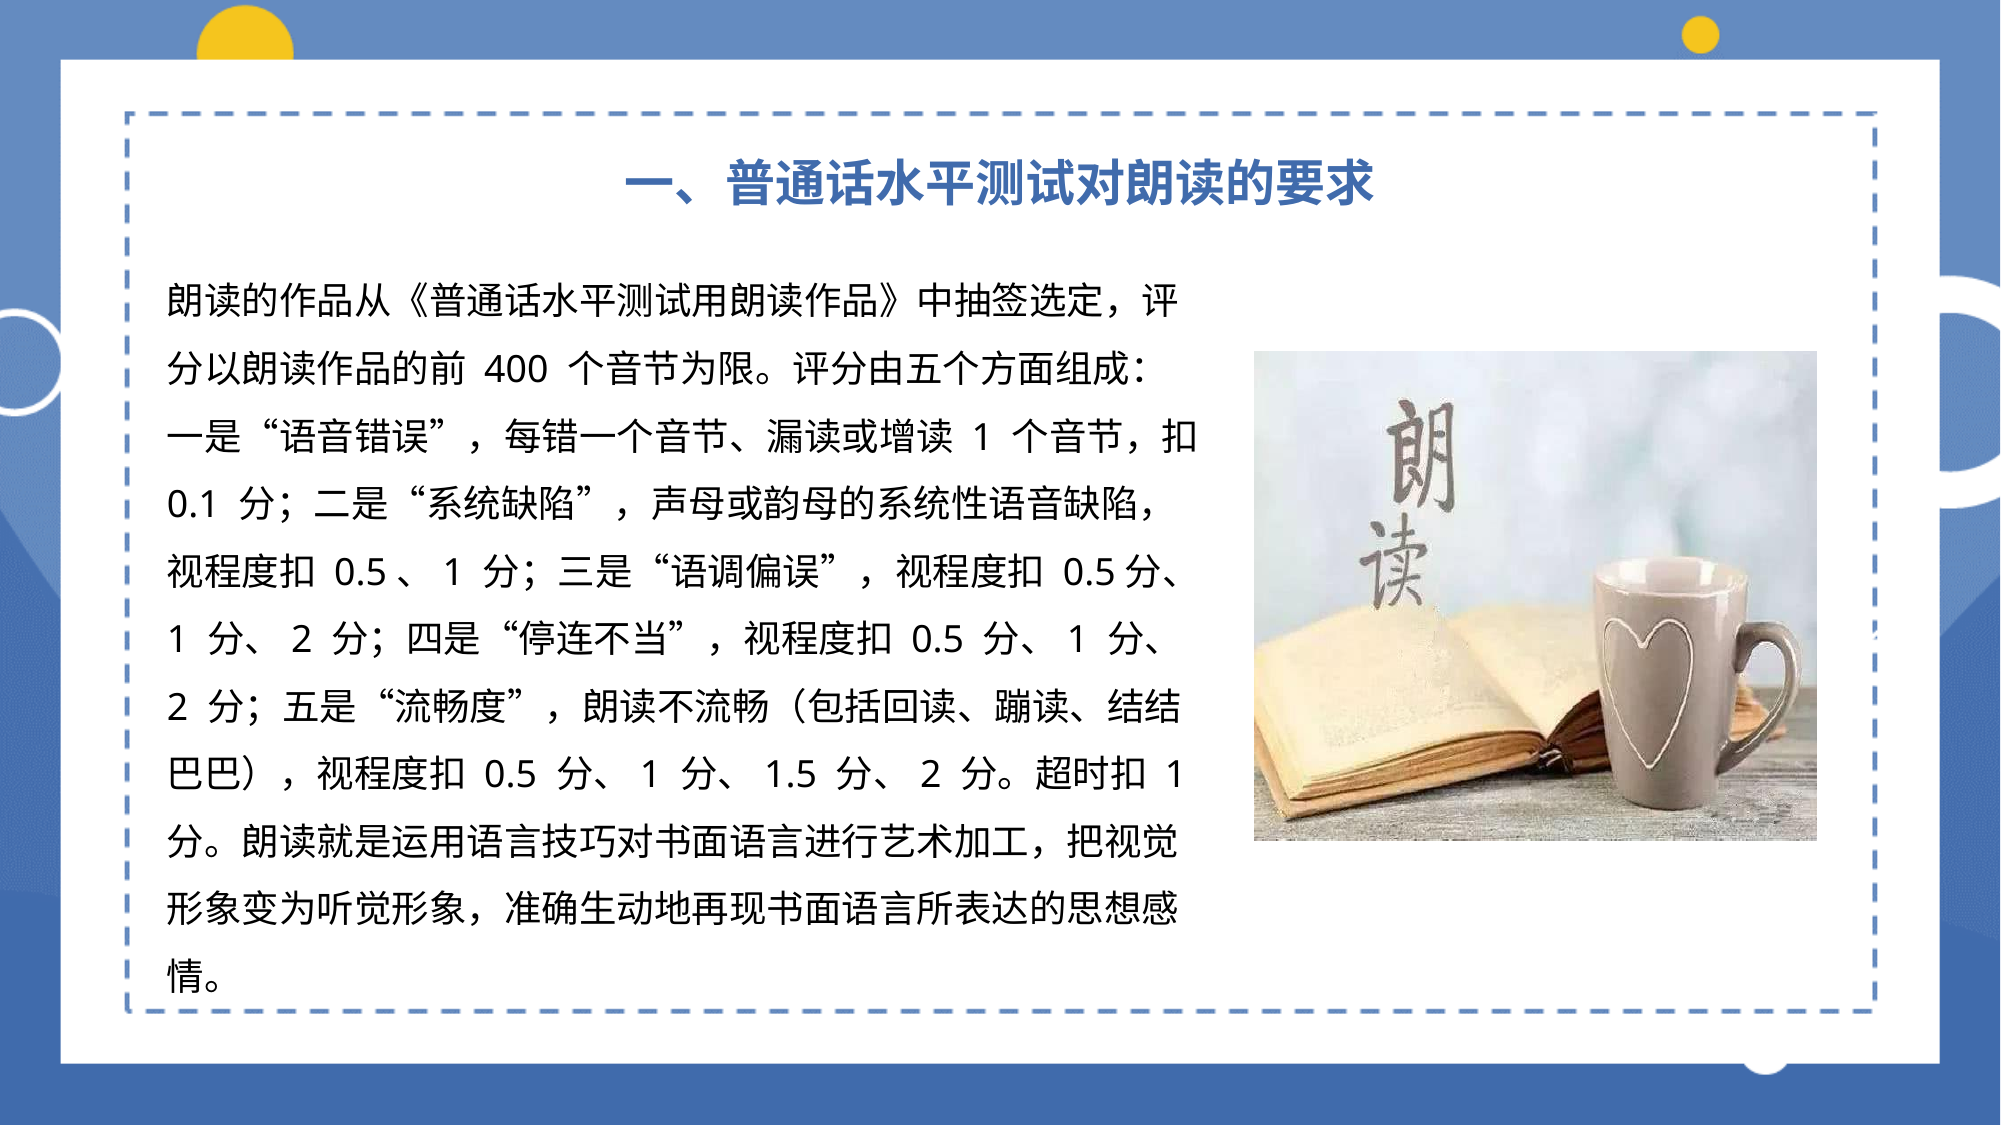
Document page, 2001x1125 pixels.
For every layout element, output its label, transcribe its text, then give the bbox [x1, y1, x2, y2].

text_box 一、普通话水平测试对朗读的要求 [610, 144, 1390, 220]
text_box 朗读的作品从《普通话水平测试用朗读作品》中抽签选定，评分以朗读作品的前 400 个音节为限。评分由五个方面组成：一是“语音错误”，每错一个音节、漏读或增读 1 个音节，扣 0.1 分；二是“系统缺陷”，声母或韵母的系统性语音缺陷，视程度扣 0.5、1 分；三是“语调偏误”，视程度扣 0.5分、1 分、2 分；四是“停连不当”，视程度扣 0.5 分、1 分、2 分；五是“流畅度”，朗读不流畅（包括回读、蹦读、结结巴巴），视程度扣 0.5 分、1 分、1.5 分、2 分。超时扣 1 分。朗读就是运用语言技巧对书面语言进行艺术加工，把视觉形象变为听觉形象，准确生动地再现书面语言所表达的思想感情。 [152, 247, 1217, 1005]
picture [0, 0, 2001, 1125]
